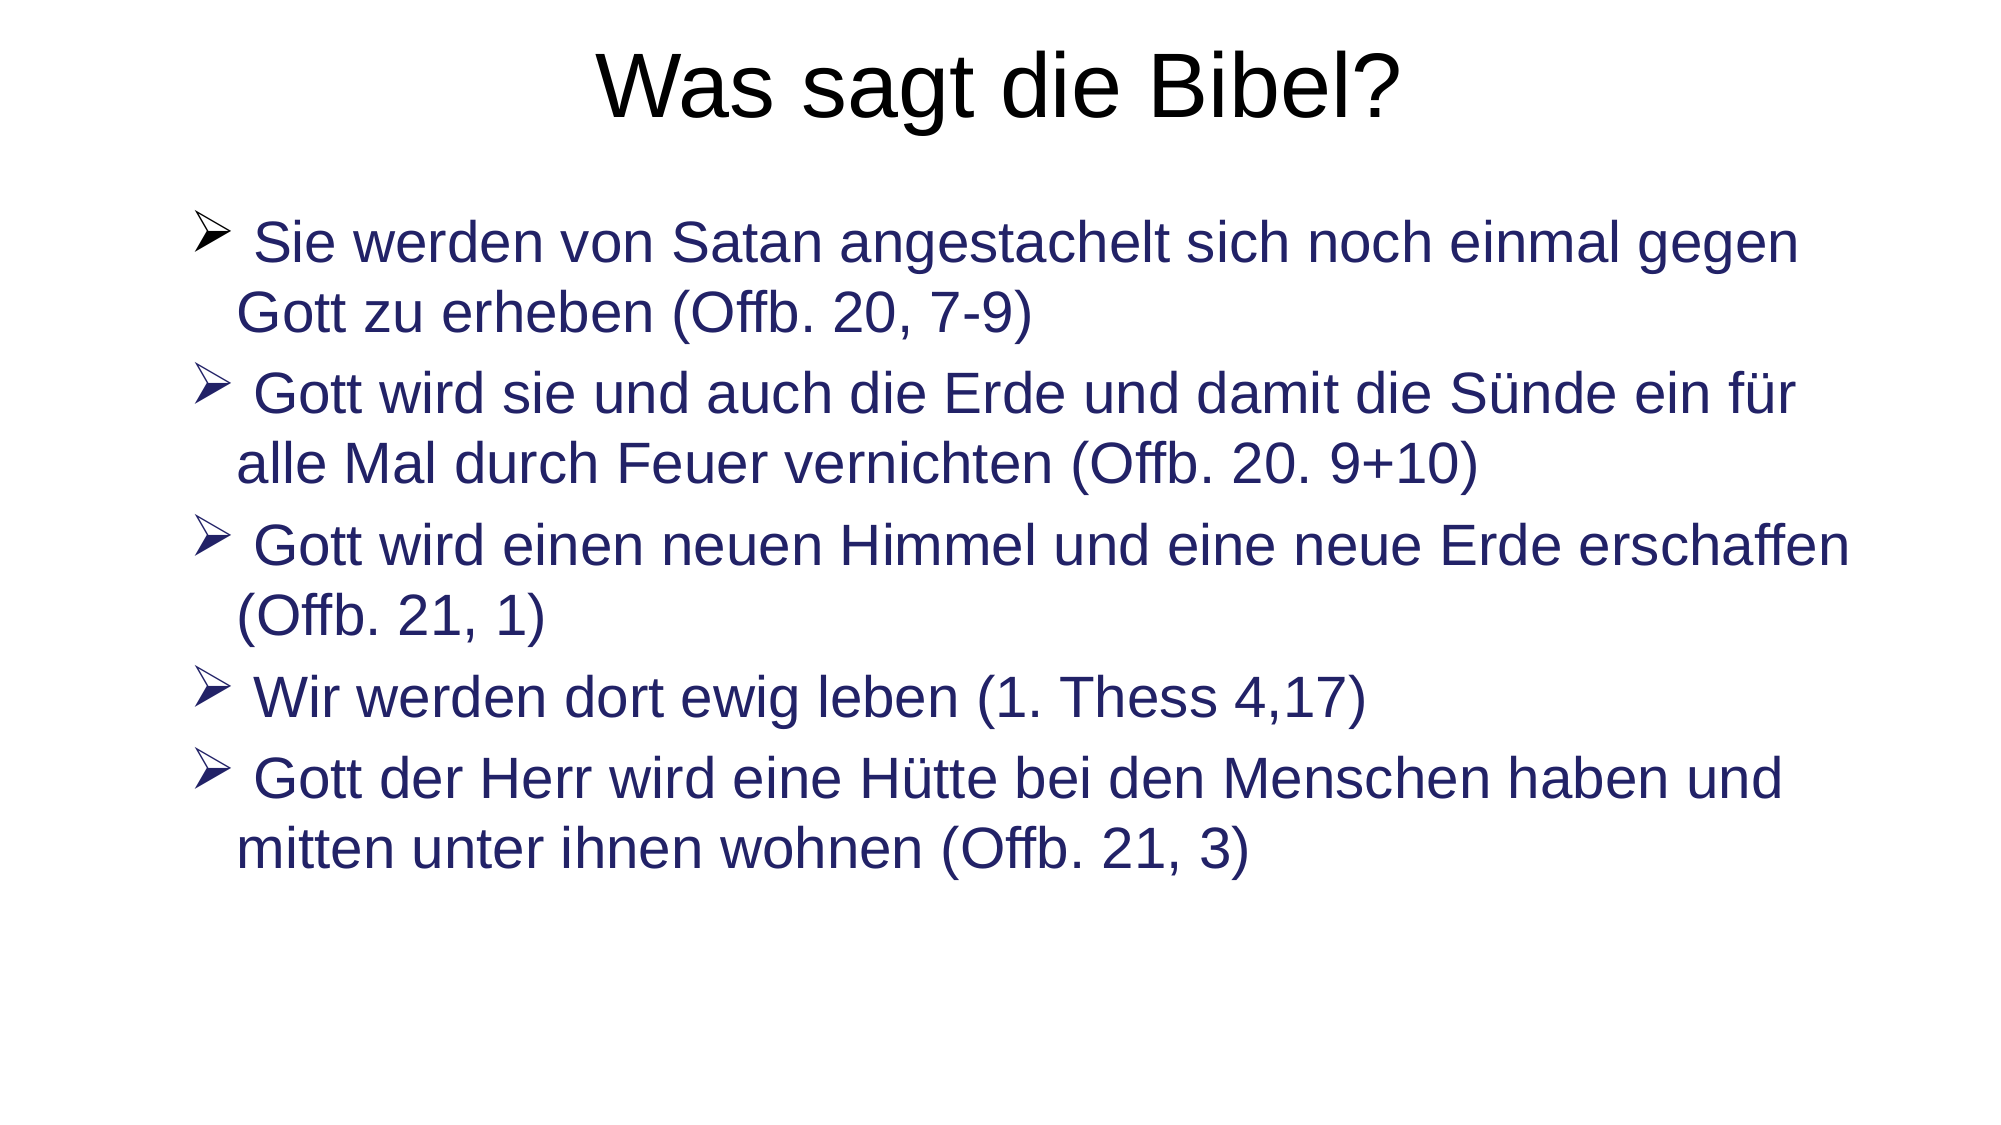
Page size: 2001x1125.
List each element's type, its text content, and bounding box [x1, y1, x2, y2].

list Sie werden von Satan angestachelt sich noch einmal gegen Gott zu erheben (Offb. 20, 7-9) Gott wird sie und auch die Erde und damit die Sünde ein für alle Mal durch Feuer vernichten (Offb. 20. 9+10) Gott wird einen neuen Himmel und eine neue Erde erschaffen (Offb. 21, 1) Wir werden dort ewig leben (1. Thess 4,17) Gott der Herr wird eine Hütte bei den Menschen haben und mitten unter ihnen wohnen (Offb. 21, 3) [99, 196, 1900, 1005]
text_box Was sagt die Bibel? [324, 0, 1675, 161]
